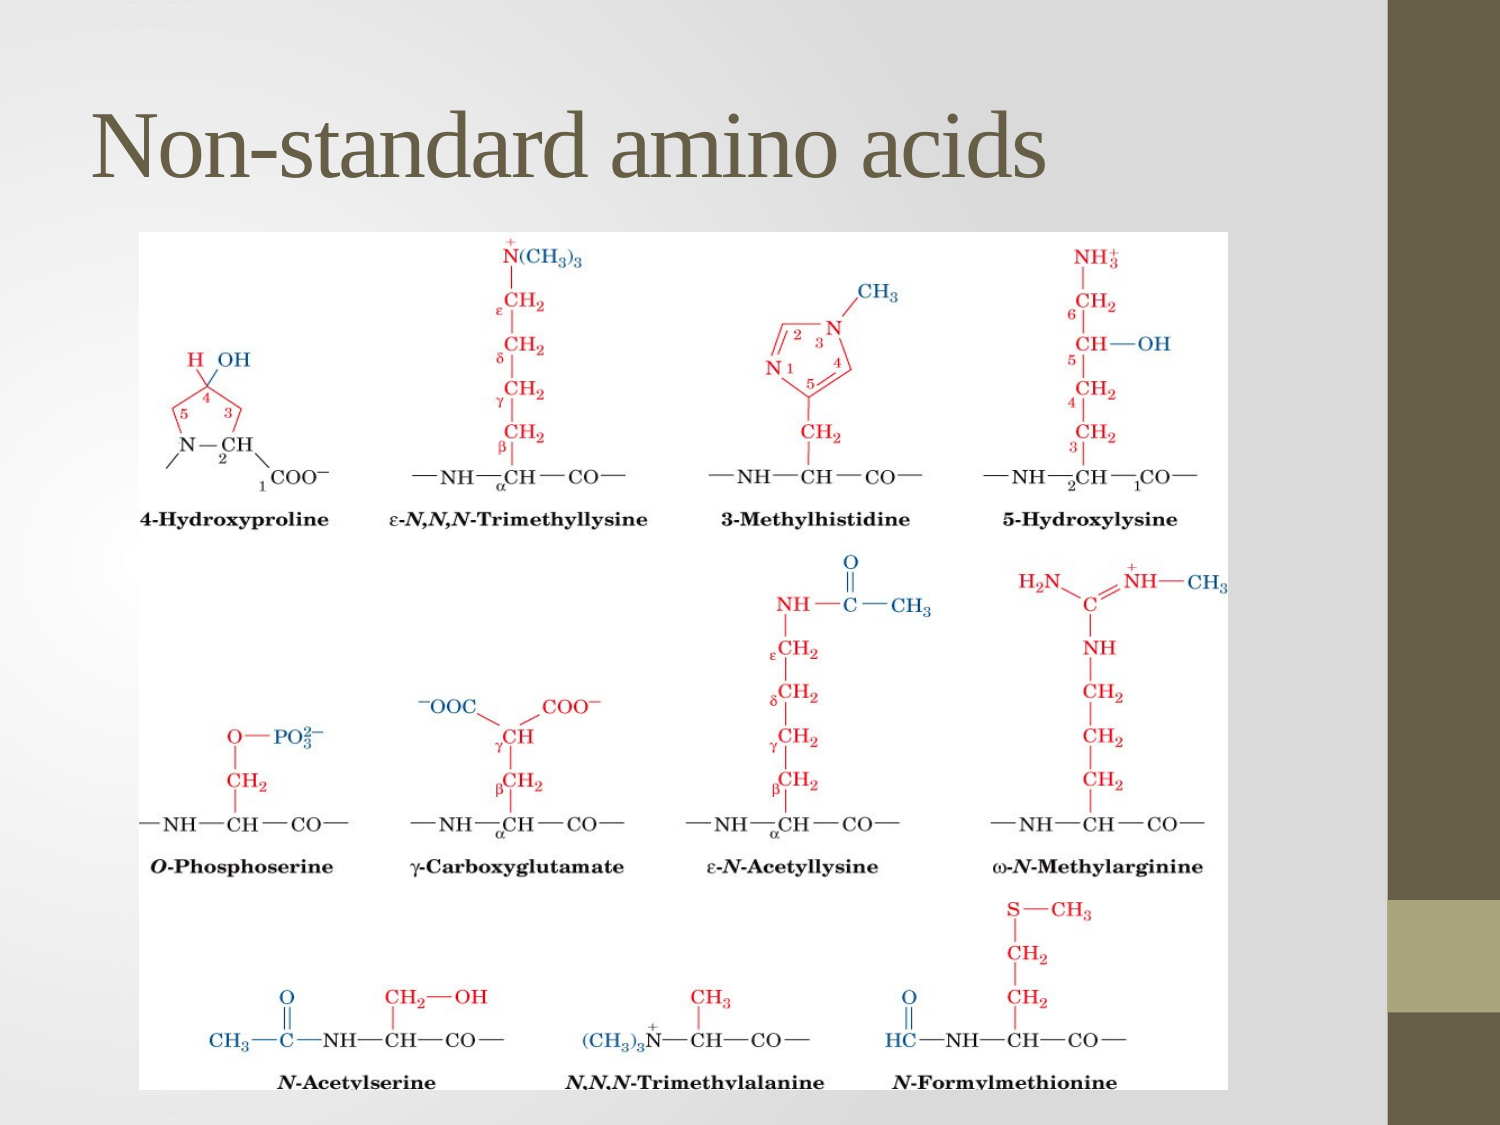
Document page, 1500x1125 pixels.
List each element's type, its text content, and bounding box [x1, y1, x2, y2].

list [139, 232, 1228, 1091]
title Non-standard amino acids [75, 45, 1325, 233]
